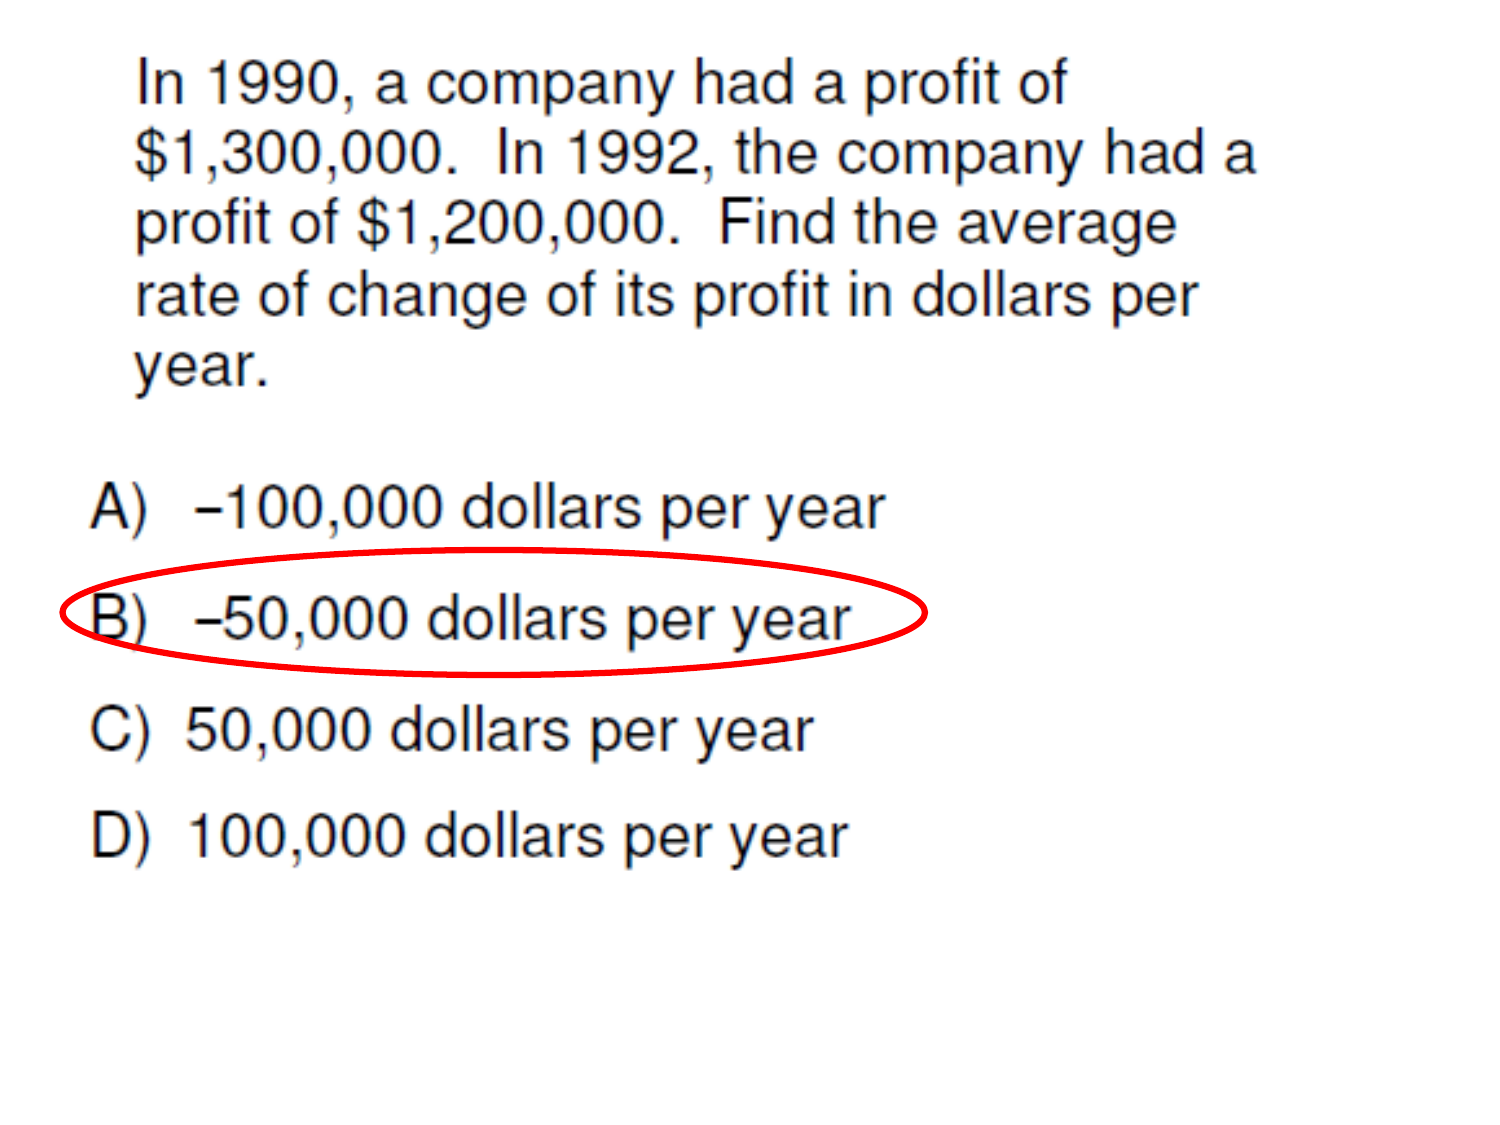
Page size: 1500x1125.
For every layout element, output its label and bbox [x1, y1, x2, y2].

picture [87, 44, 1351, 902]
text_box [60, 591, 82, 634]
